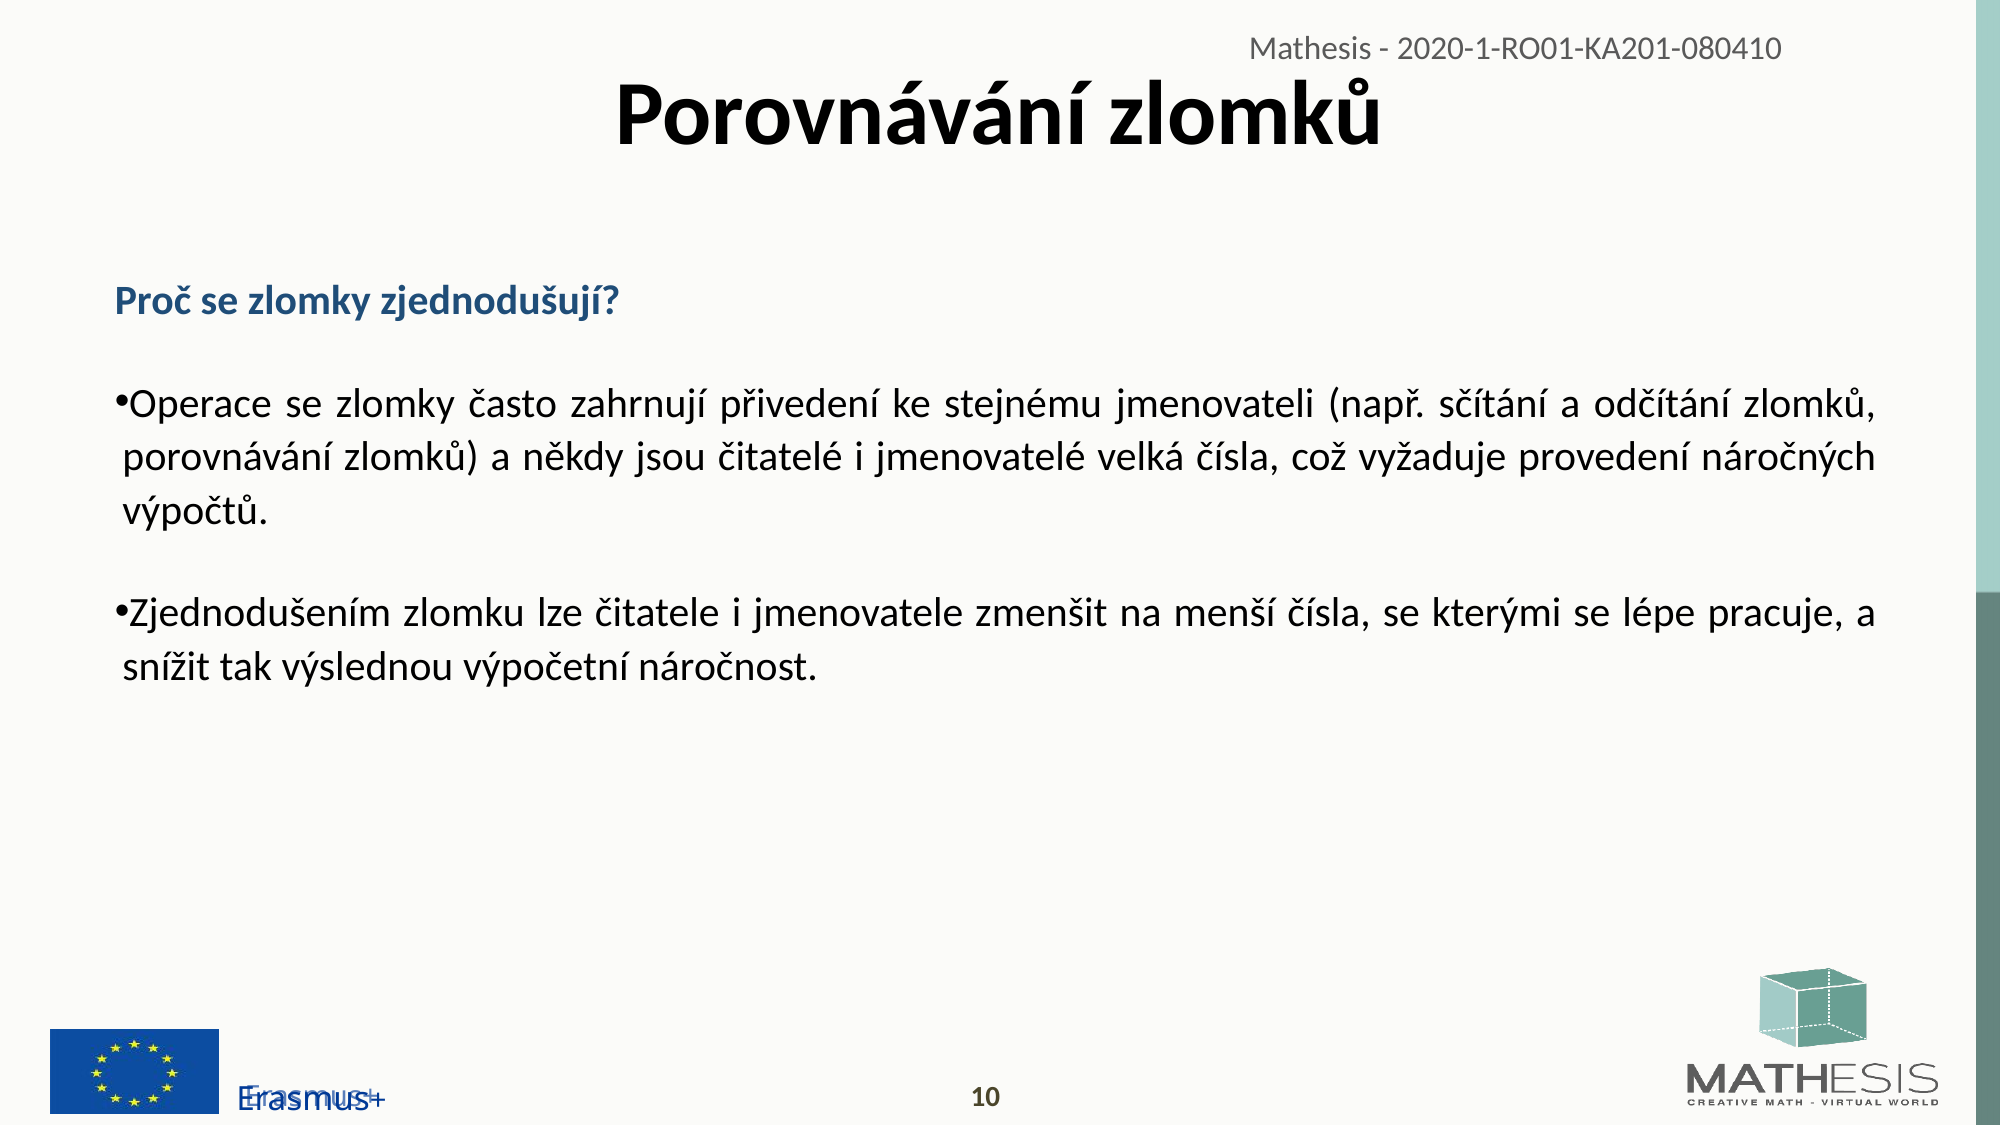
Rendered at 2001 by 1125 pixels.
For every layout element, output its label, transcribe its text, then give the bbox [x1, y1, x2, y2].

picture [50, 1029, 219, 1114]
list Proč se zlomky zjednodušují? Operace se zlomky často zahrnují přivedení ke stejnému jmenovateli (např. sčítání a odčítání zlomků, porovnávání zlomků) a někdy jsou čitatelé i jmenovatelé velká čísla, což vyžaduje provedení náročných výpočtů. Zjednodušením zlomku lze čitatele i jmenovatele zmenšit na menší čísla, se kterými se lépe pracuje, a snížit tak výslednou výpočetní náročnost. [99, 262, 1900, 1005]
title Porovnávání zlomků [99, 45, 1900, 233]
